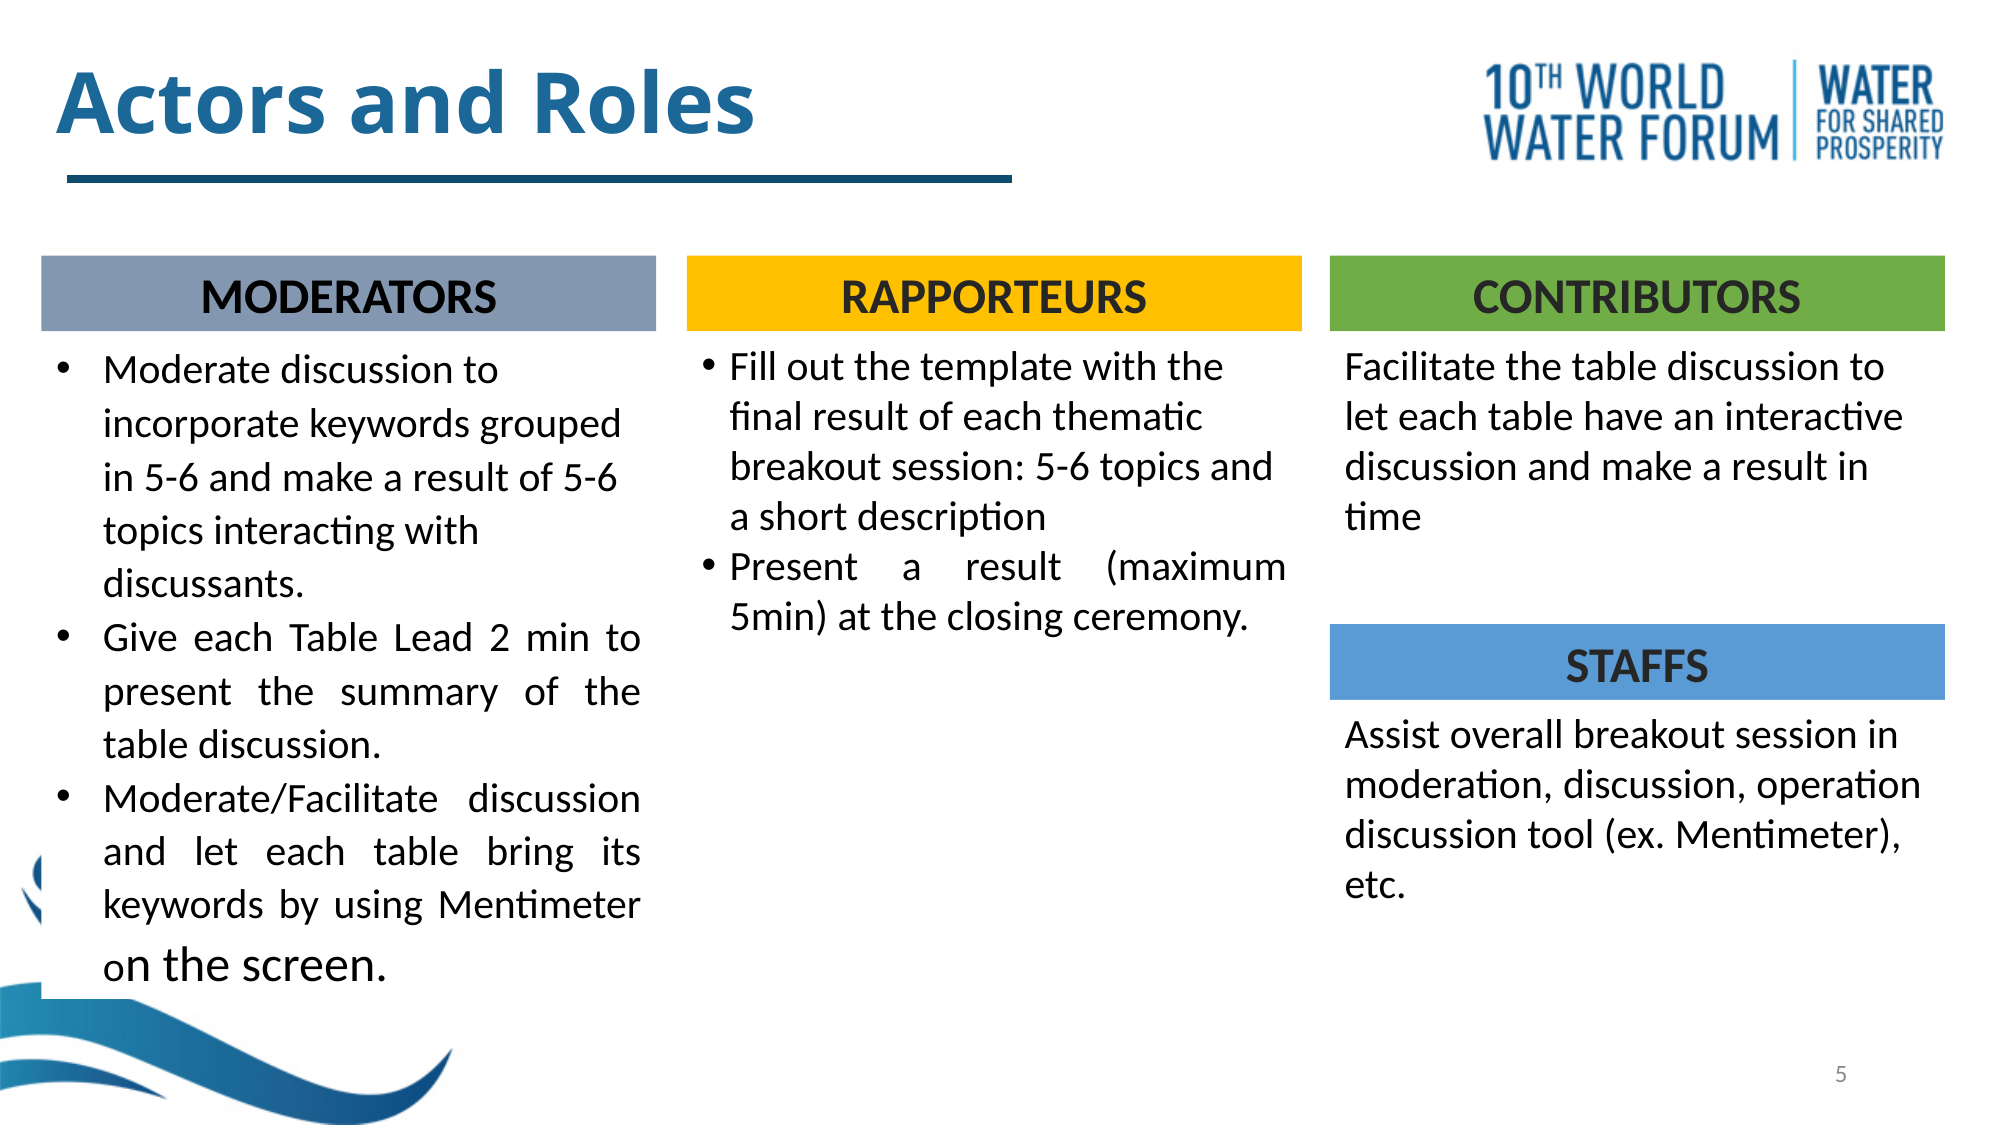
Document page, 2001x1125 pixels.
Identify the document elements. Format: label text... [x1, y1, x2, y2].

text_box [1329, 624, 1945, 918]
text_box Actors and Roles [41, 42, 832, 170]
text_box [686, 255, 1302, 650]
slide_number 5 [1412, 1042, 1863, 1103]
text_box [41, 255, 657, 1003]
picture [0, 0, 2001, 1125]
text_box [1329, 255, 1945, 549]
